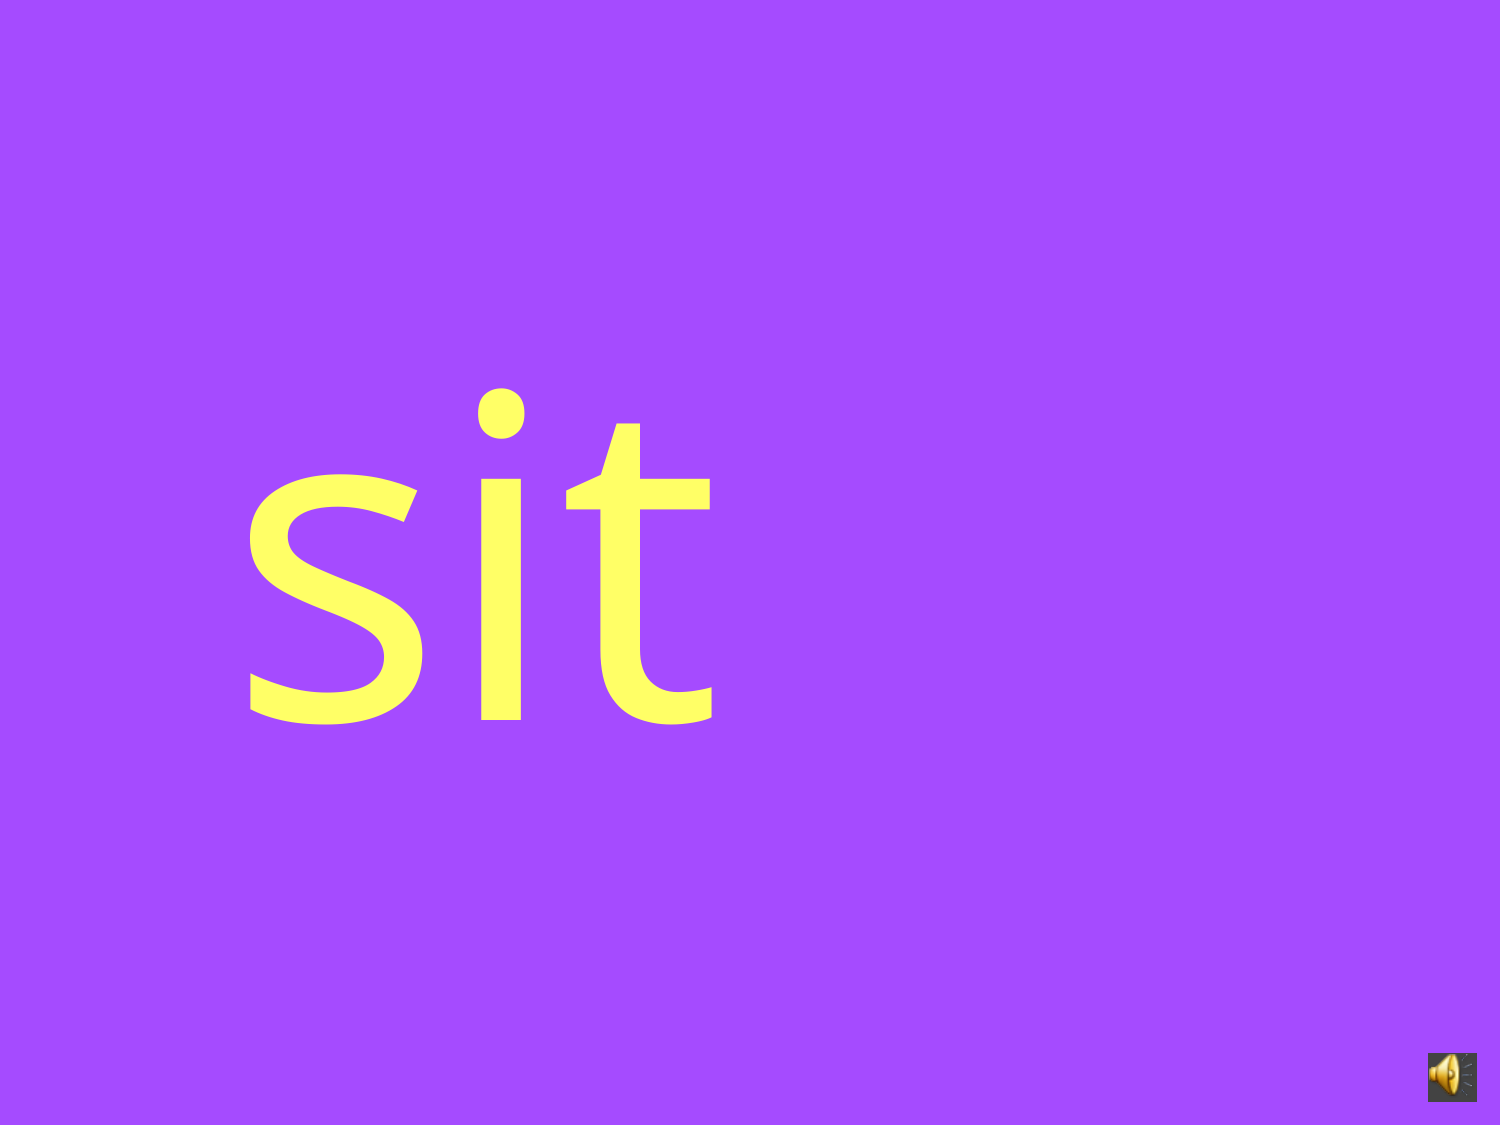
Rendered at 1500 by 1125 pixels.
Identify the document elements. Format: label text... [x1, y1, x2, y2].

picture [1427, 1052, 1478, 1103]
subtitle sit [212, 262, 1450, 763]
